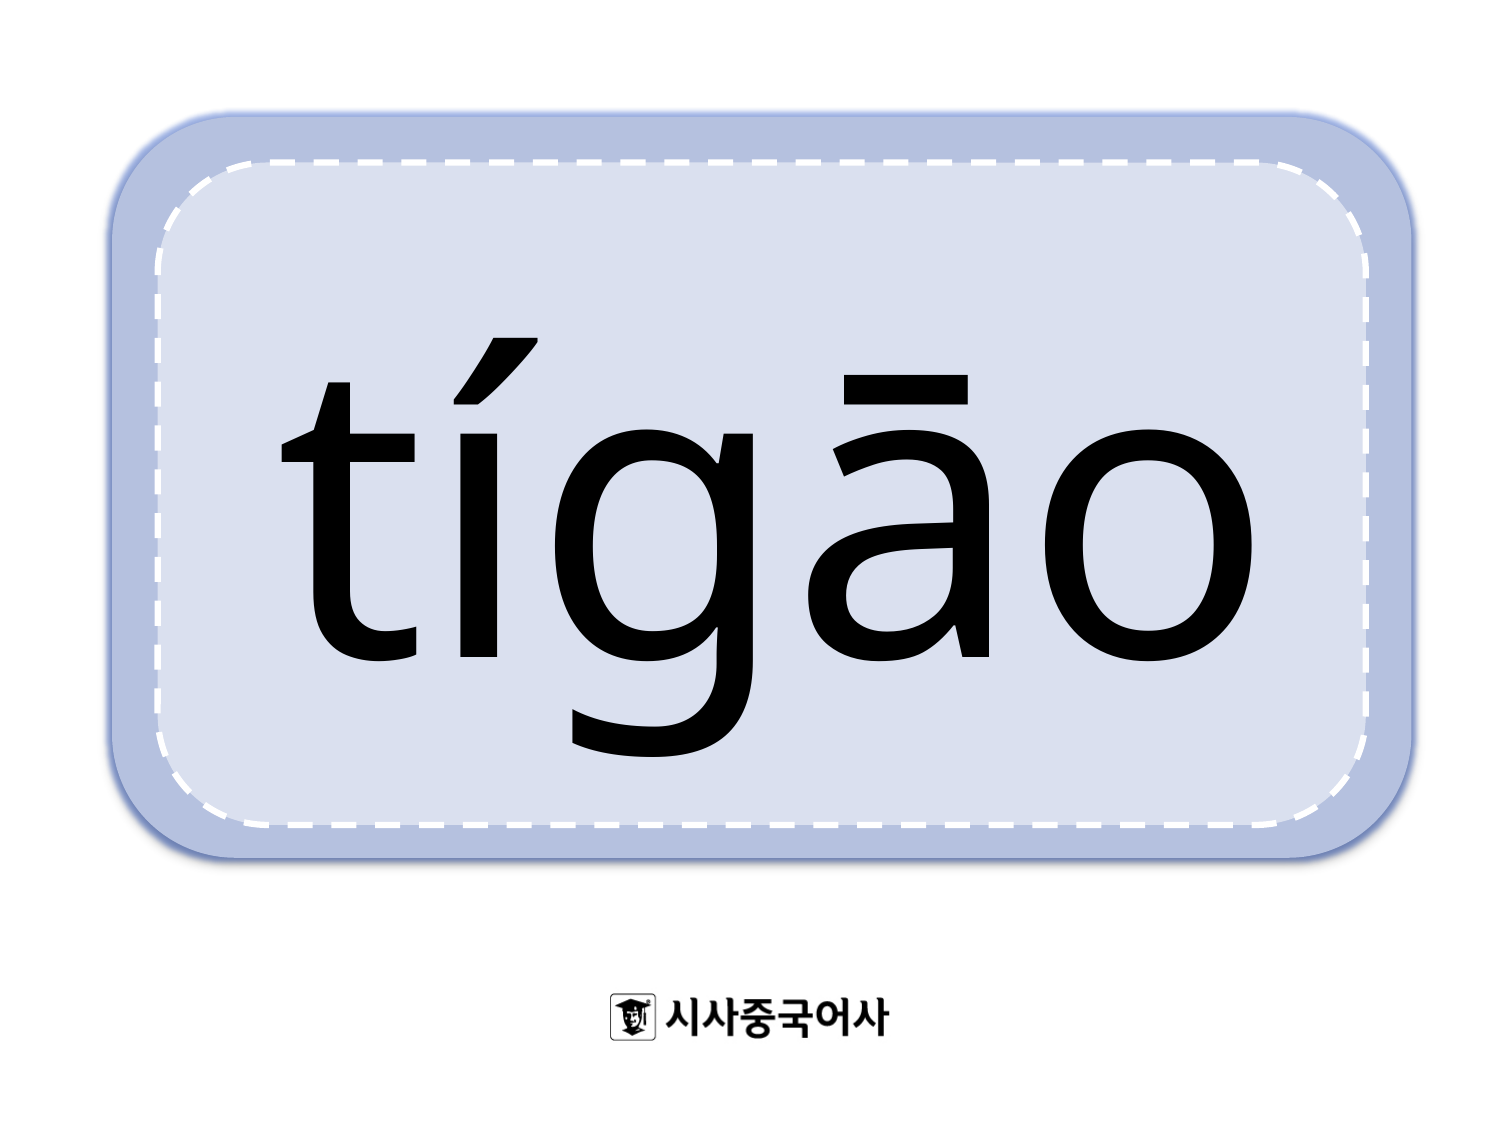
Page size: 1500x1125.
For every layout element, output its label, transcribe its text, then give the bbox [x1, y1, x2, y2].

text_box tígāo [171, 159, 1380, 823]
picture [602, 987, 898, 1047]
